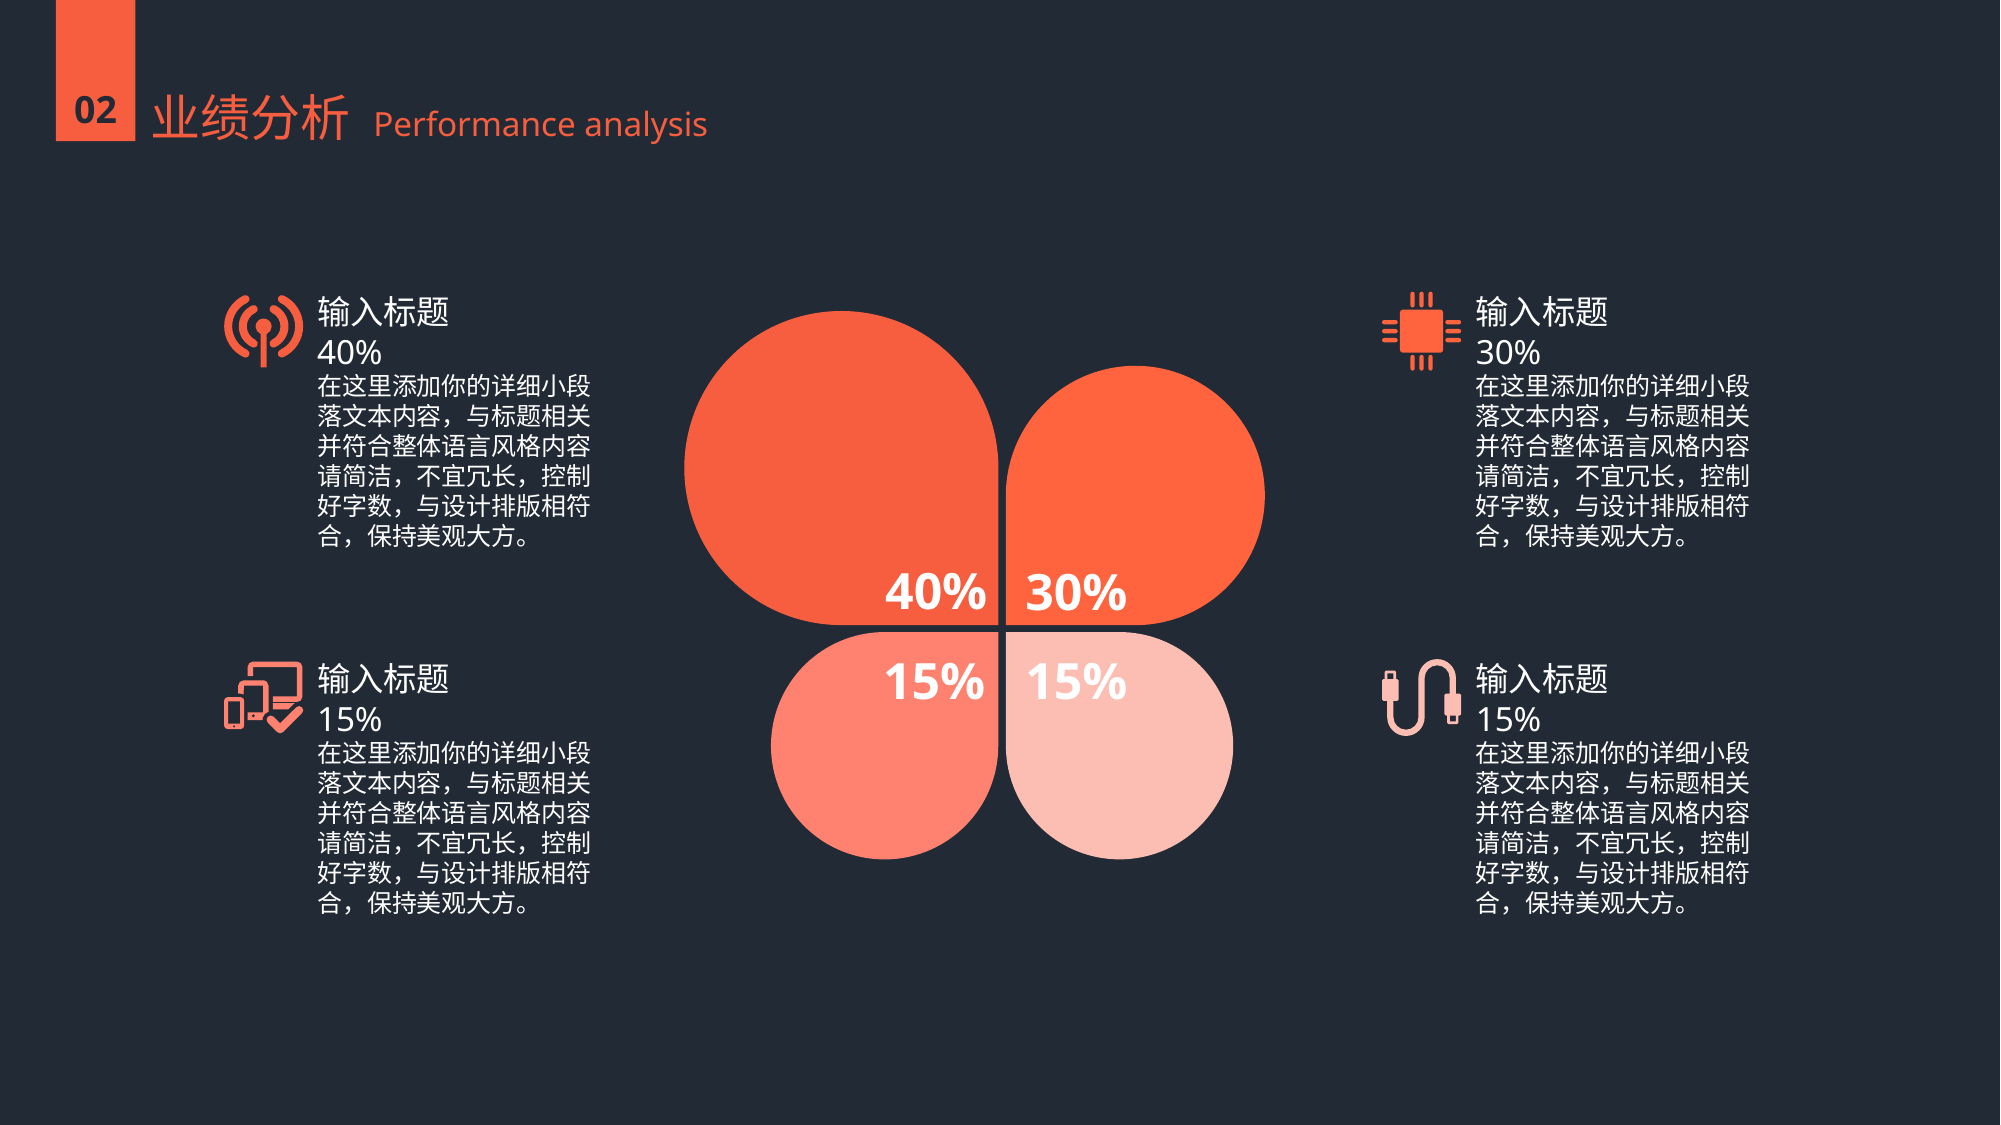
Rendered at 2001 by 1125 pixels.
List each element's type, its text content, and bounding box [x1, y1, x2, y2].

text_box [1382, 650, 1777, 927]
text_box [1054, 632, 1234, 860]
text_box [1382, 284, 1777, 560]
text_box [224, 284, 618, 560]
text_box [55, 0, 136, 78]
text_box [684, 310, 1055, 629]
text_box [956, 365, 1265, 629]
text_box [224, 650, 618, 927]
text_box 02 [47, 78, 145, 139]
text_box 业绩分析 Performance analysis [135, 78, 730, 194]
text_box [0, 81, 136, 163]
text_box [770, 632, 1054, 860]
